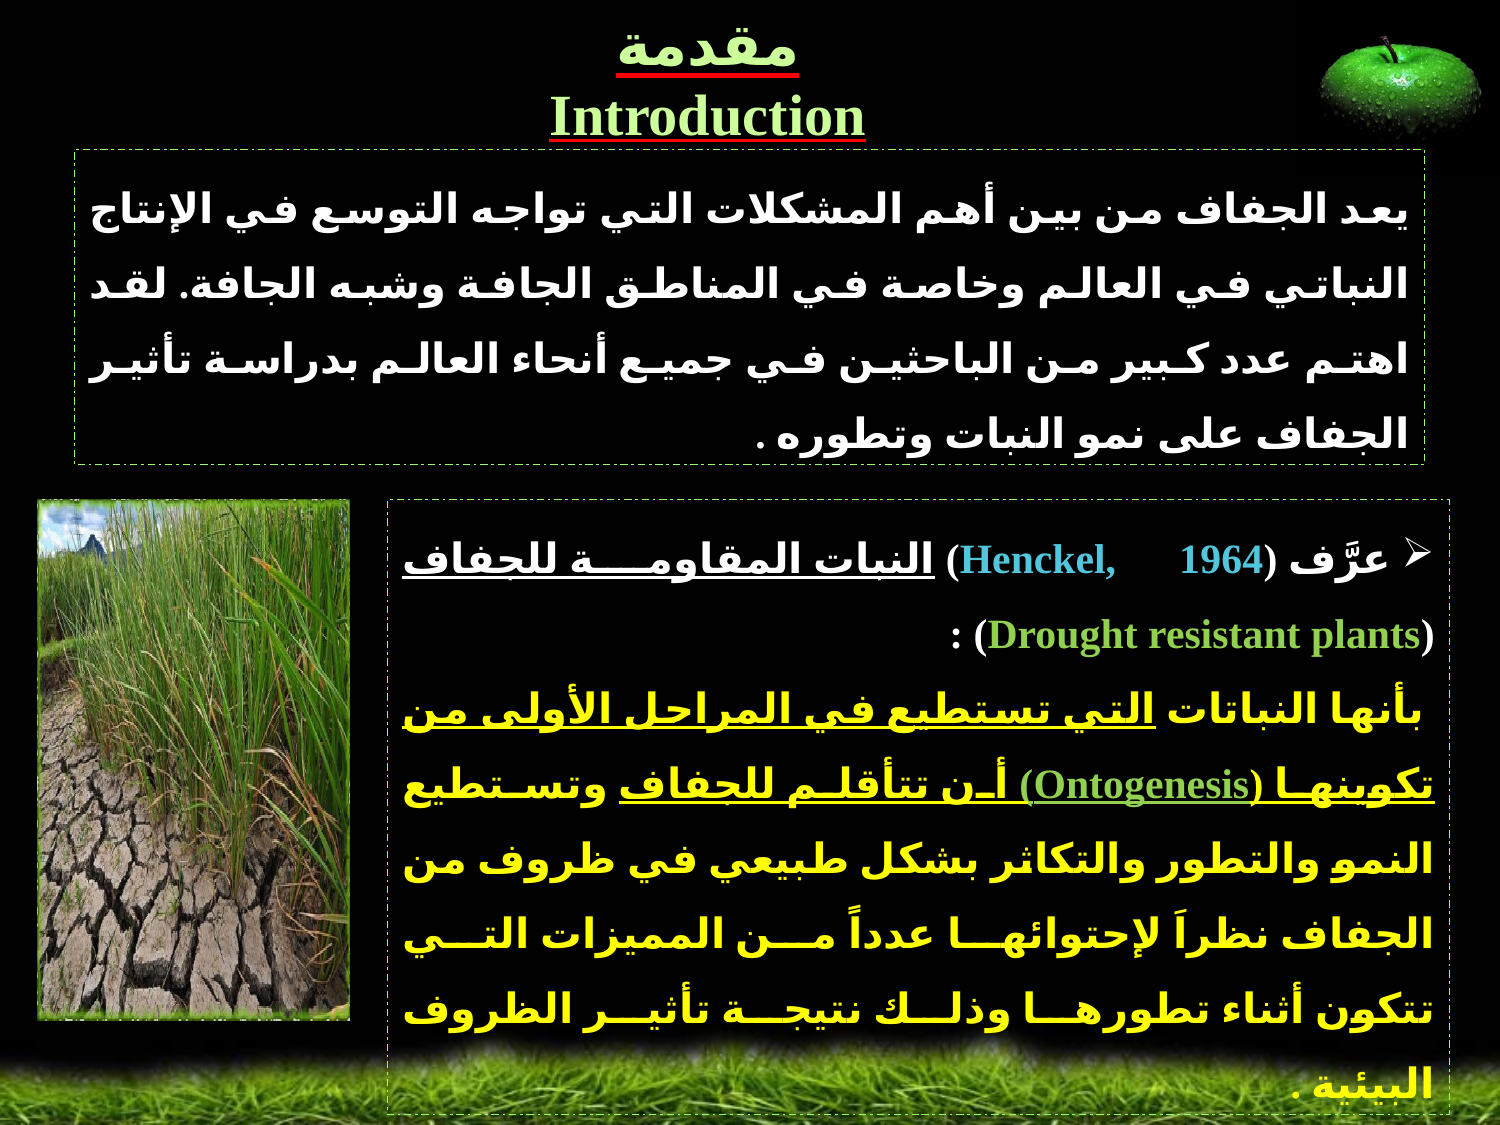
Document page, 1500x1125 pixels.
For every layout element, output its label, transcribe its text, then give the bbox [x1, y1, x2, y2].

text_box مقدمة Introduction [237, 0, 1179, 149]
picture [0, 0, 1500, 1125]
text_box عرَّف (Henckel, 1964) النبات المقاومة للجفاف (Drought resistant plants) : بأنها النباتات التي تستطيع في المراحل الأولى من تكوينها (Ontogenesis) أن تتأقلم للجفاف وتستطيع النمو والتطور والتكاثر بشكل طبيعي في ظروف من الجفاف نظراَ لإحتوائها عدداً من المميزات التي تتكون أثناء تطورها وذلك نتيجة تأثير الظروف البيئية . [387, 499, 1450, 1115]
text_box يعد الجفاف من بين أهم المشكلات التي تواجه التوسع في الإنتاج النباتي في العالم وخاصة في المناطق الجافة وشبه الجافة. لقد اهتم عدد كبير من الباحثين في جميع أنحاء العالم بدراسة تأثير الجفاف على نمو النبات وتطوره . [74, 149, 1425, 465]
